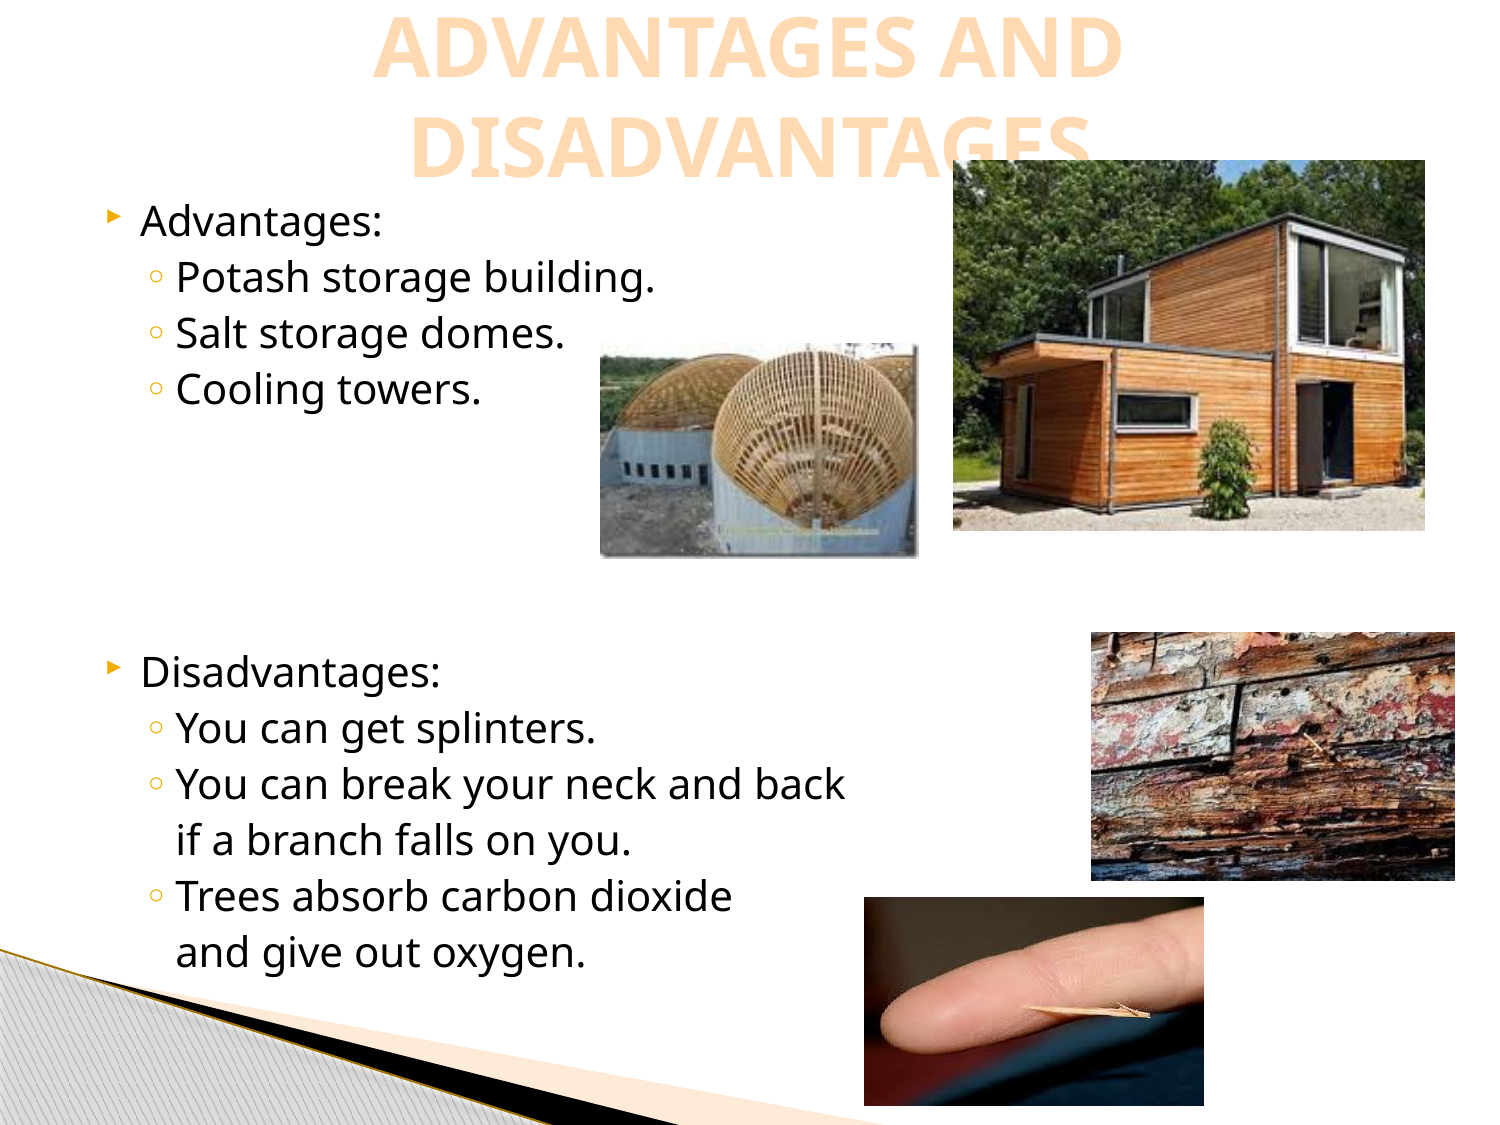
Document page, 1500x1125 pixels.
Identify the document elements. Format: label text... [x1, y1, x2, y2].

picture [599, 343, 919, 559]
list Advantages: Potash storage building. Salt storage domes. Cooling towers. Disadvantages: You can get splinters. You can break your neck and back if a branch falls on you. Trees absorb carbon dioxide and give out oxygen. [75, 188, 1425, 986]
picture [863, 897, 1204, 1106]
picture [1091, 632, 1455, 881]
picture [952, 160, 1426, 531]
title ADVANTAGES AND DISADVANTAGES [75, 0, 1425, 188]
